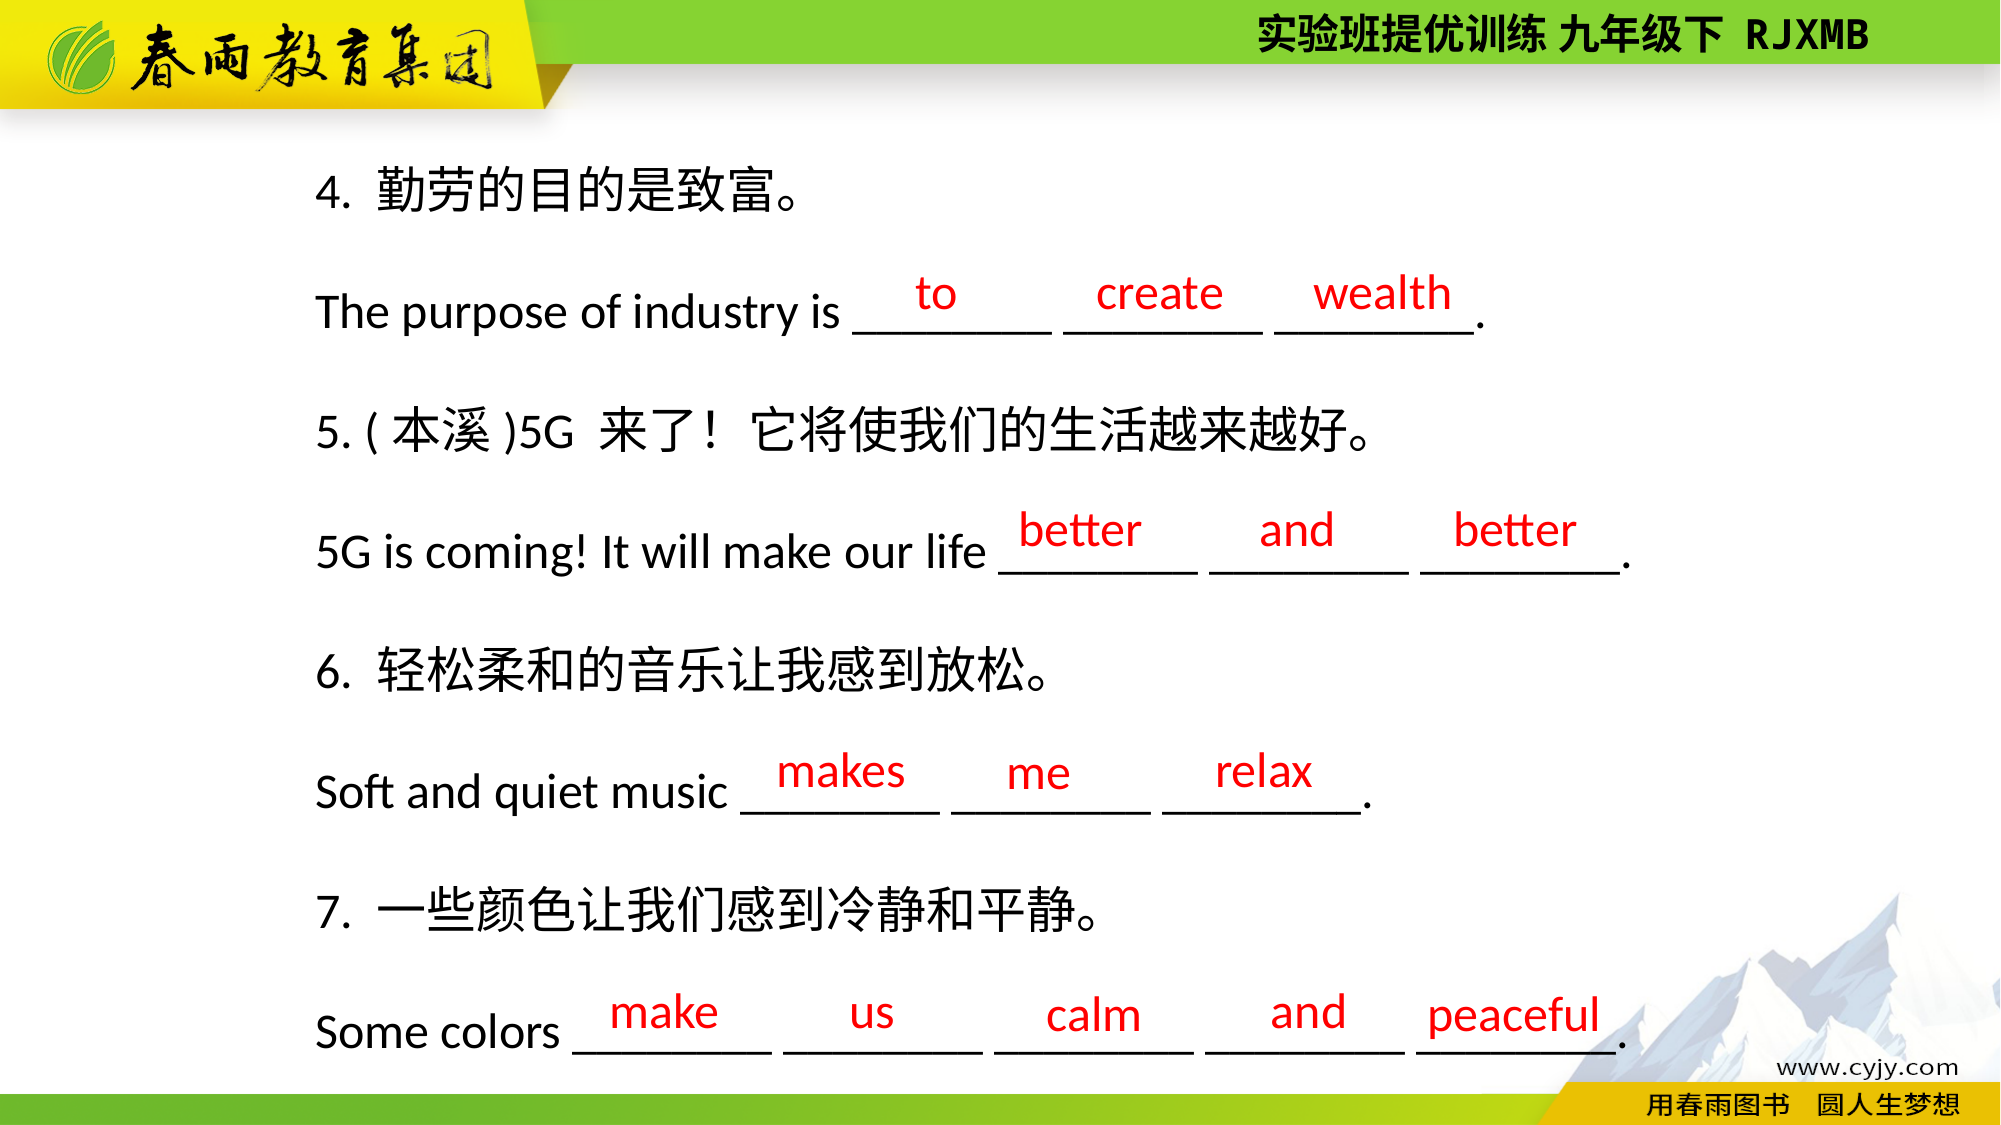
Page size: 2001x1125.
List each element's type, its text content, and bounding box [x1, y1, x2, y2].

text_box 4. 勤劳的目的是致富。 The purpose of industry is ________ ________ ________. 5. (本溪)5G 来了！它将使我们的生活越来越好。 5G is coming! It will make our life ________ ________ ________. 6. 轻松柔和的音乐让我感到放松。 Soft and quiet music ________ ________ ________. 7. 一些颜色让我们感到冷静和平静。 Some colors ________ ________ ________ ________ ________. [200, 91, 1867, 1067]
text_box create [1081, 252, 1240, 328]
text_box better [1003, 489, 1158, 564]
text_box wealth [1299, 252, 1468, 328]
text_box me [980, 732, 1087, 808]
text_box us [834, 971, 922, 1046]
text_box relax [1200, 730, 1329, 806]
text_box peaceful [1412, 974, 1617, 1050]
text_box and [1256, 971, 1363, 1046]
text_box make [595, 971, 735, 1046]
text_box and [1245, 489, 1352, 564]
text_box to [900, 252, 974, 328]
text_box better [1438, 489, 1593, 564]
picture [0, 0, 2001, 1125]
text_box makes [761, 730, 921, 806]
text_box calm [1031, 974, 1158, 1050]
